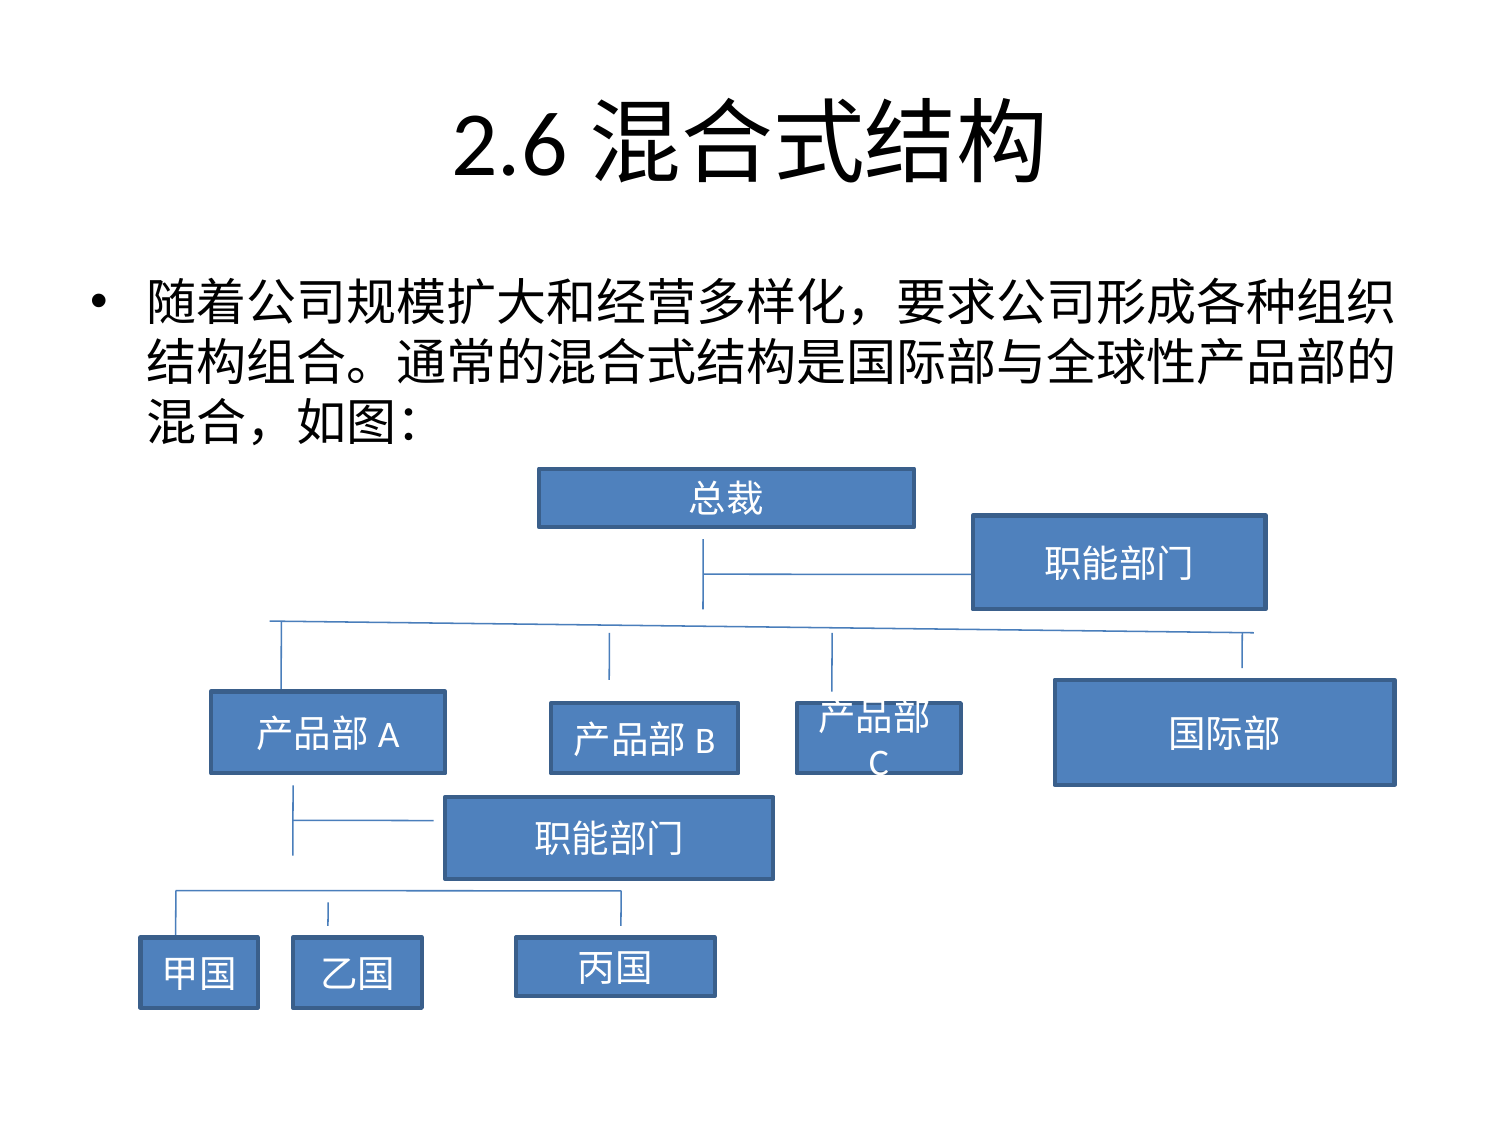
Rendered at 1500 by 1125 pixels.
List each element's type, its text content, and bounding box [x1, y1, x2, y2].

text_box 丙国 [514, 935, 717, 998]
title 2.6混合式结构 [75, 45, 1425, 233]
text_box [269, 620, 1255, 633]
text_box 甲国 [138, 935, 260, 1010]
text_box 职能部门 [971, 513, 1268, 611]
text_box 产品部B [549, 701, 740, 775]
text_box 产品部C [795, 701, 963, 775]
text_box 产品部A [209, 689, 447, 775]
text_box 乙国 [291, 935, 424, 1010]
list 随着公司规模扩大和经营多样化，要求公司形成各种组织结构组合。通常的混合式结构是国际部与全球性产品部的混合，如图： [75, 262, 1425, 1005]
text_box 总裁 [537, 467, 916, 529]
text_box 职能部门 [443, 795, 775, 881]
text_box 国际部 [1053, 678, 1397, 787]
